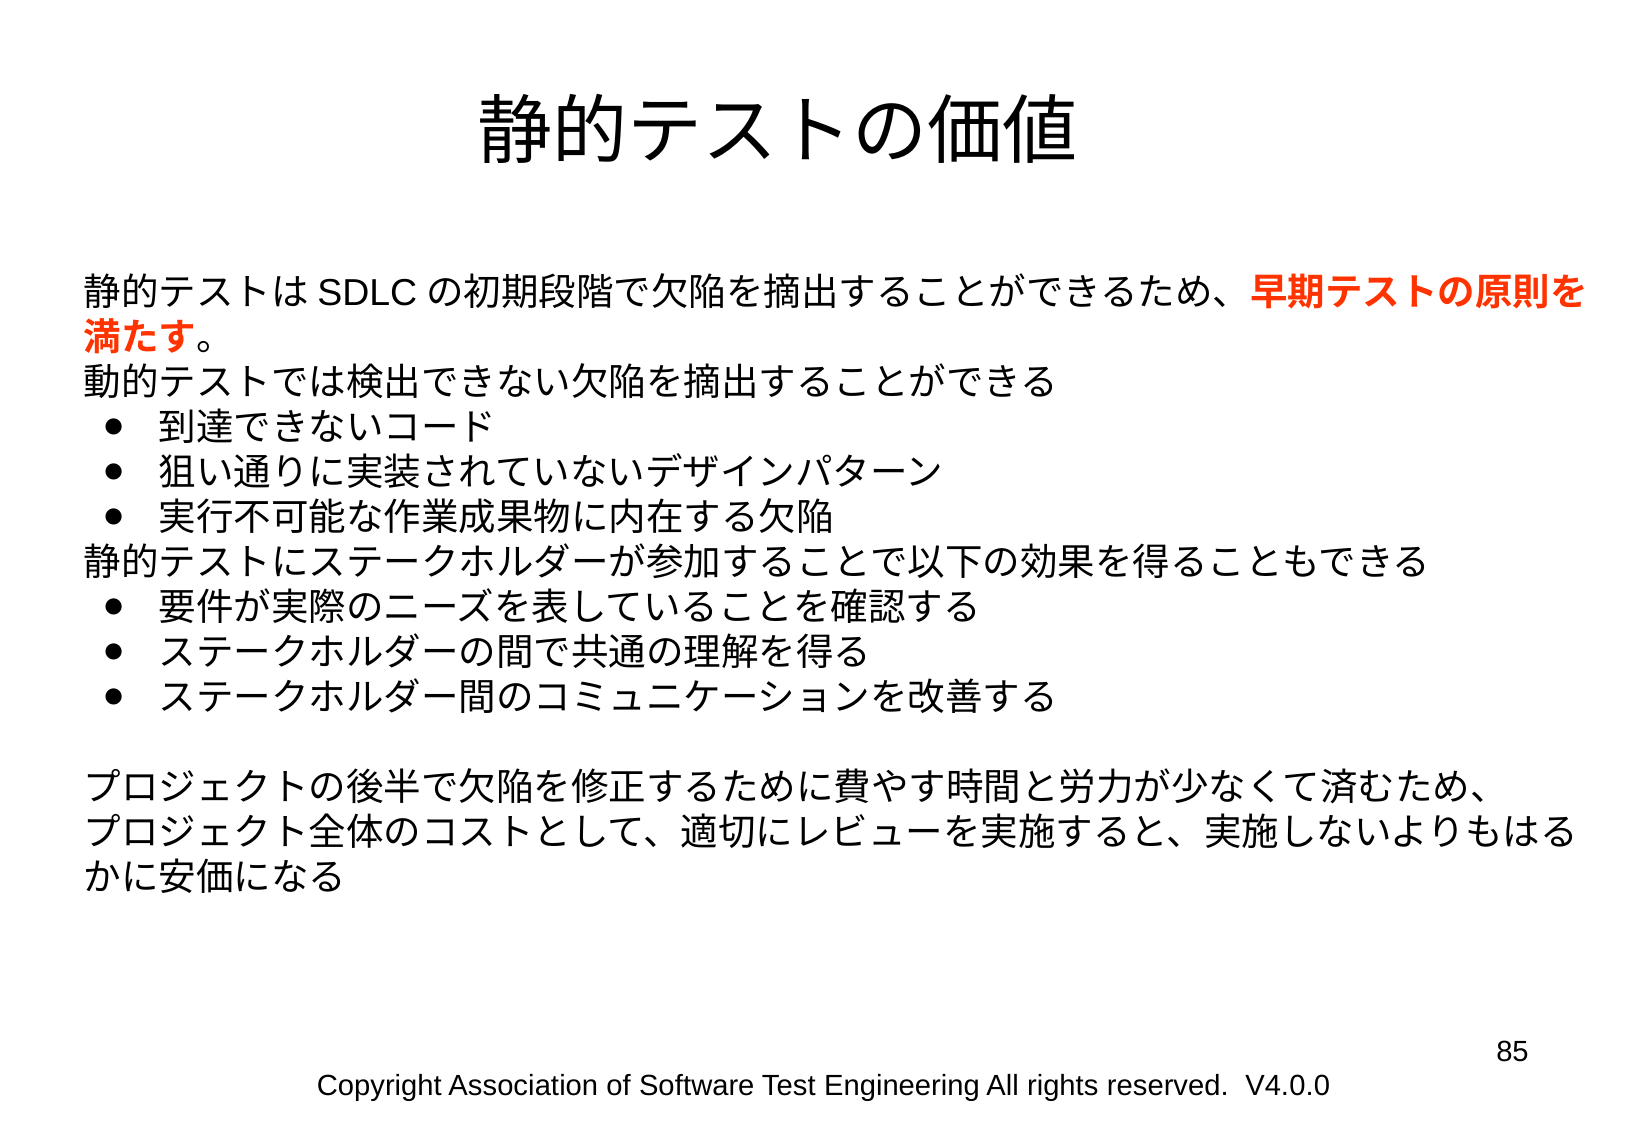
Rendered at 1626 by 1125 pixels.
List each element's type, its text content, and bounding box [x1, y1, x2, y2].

text_box 静的テストはSDLCの初期段階で欠陥を摘出することができるため、早期テストの原則を満たす。 動的テストでは検出できない欠陥を摘出することができる 到達できないコード 狙い通りに実装されていないデザインパターン 実行不可能な作業成果物に内在する欠陥 静的テストにステークホルダーが参加することで以下の効果を得ることもできる 要件が実際のニーズを表していることを確認する ステークホルダーの間で共通の理解を得る ステークホルダー間のコミュニケーションを改善する プロジェクトの後半で欠陥を修正するために費やす時間と労力が少なくて済むため、 プロジェクト全体のコストとして、適切にレビューを実施すると、実施しないよりもはるかに安価になる [68, 207, 1625, 913]
footer Copyright Association of Software Test Engineering All rights reserved. V4.0.0 [233, 1058, 1415, 1103]
slide_number ‹#› [1164, 1024, 1544, 1103]
title 静的テストの価値 [88, 35, 1466, 207]
